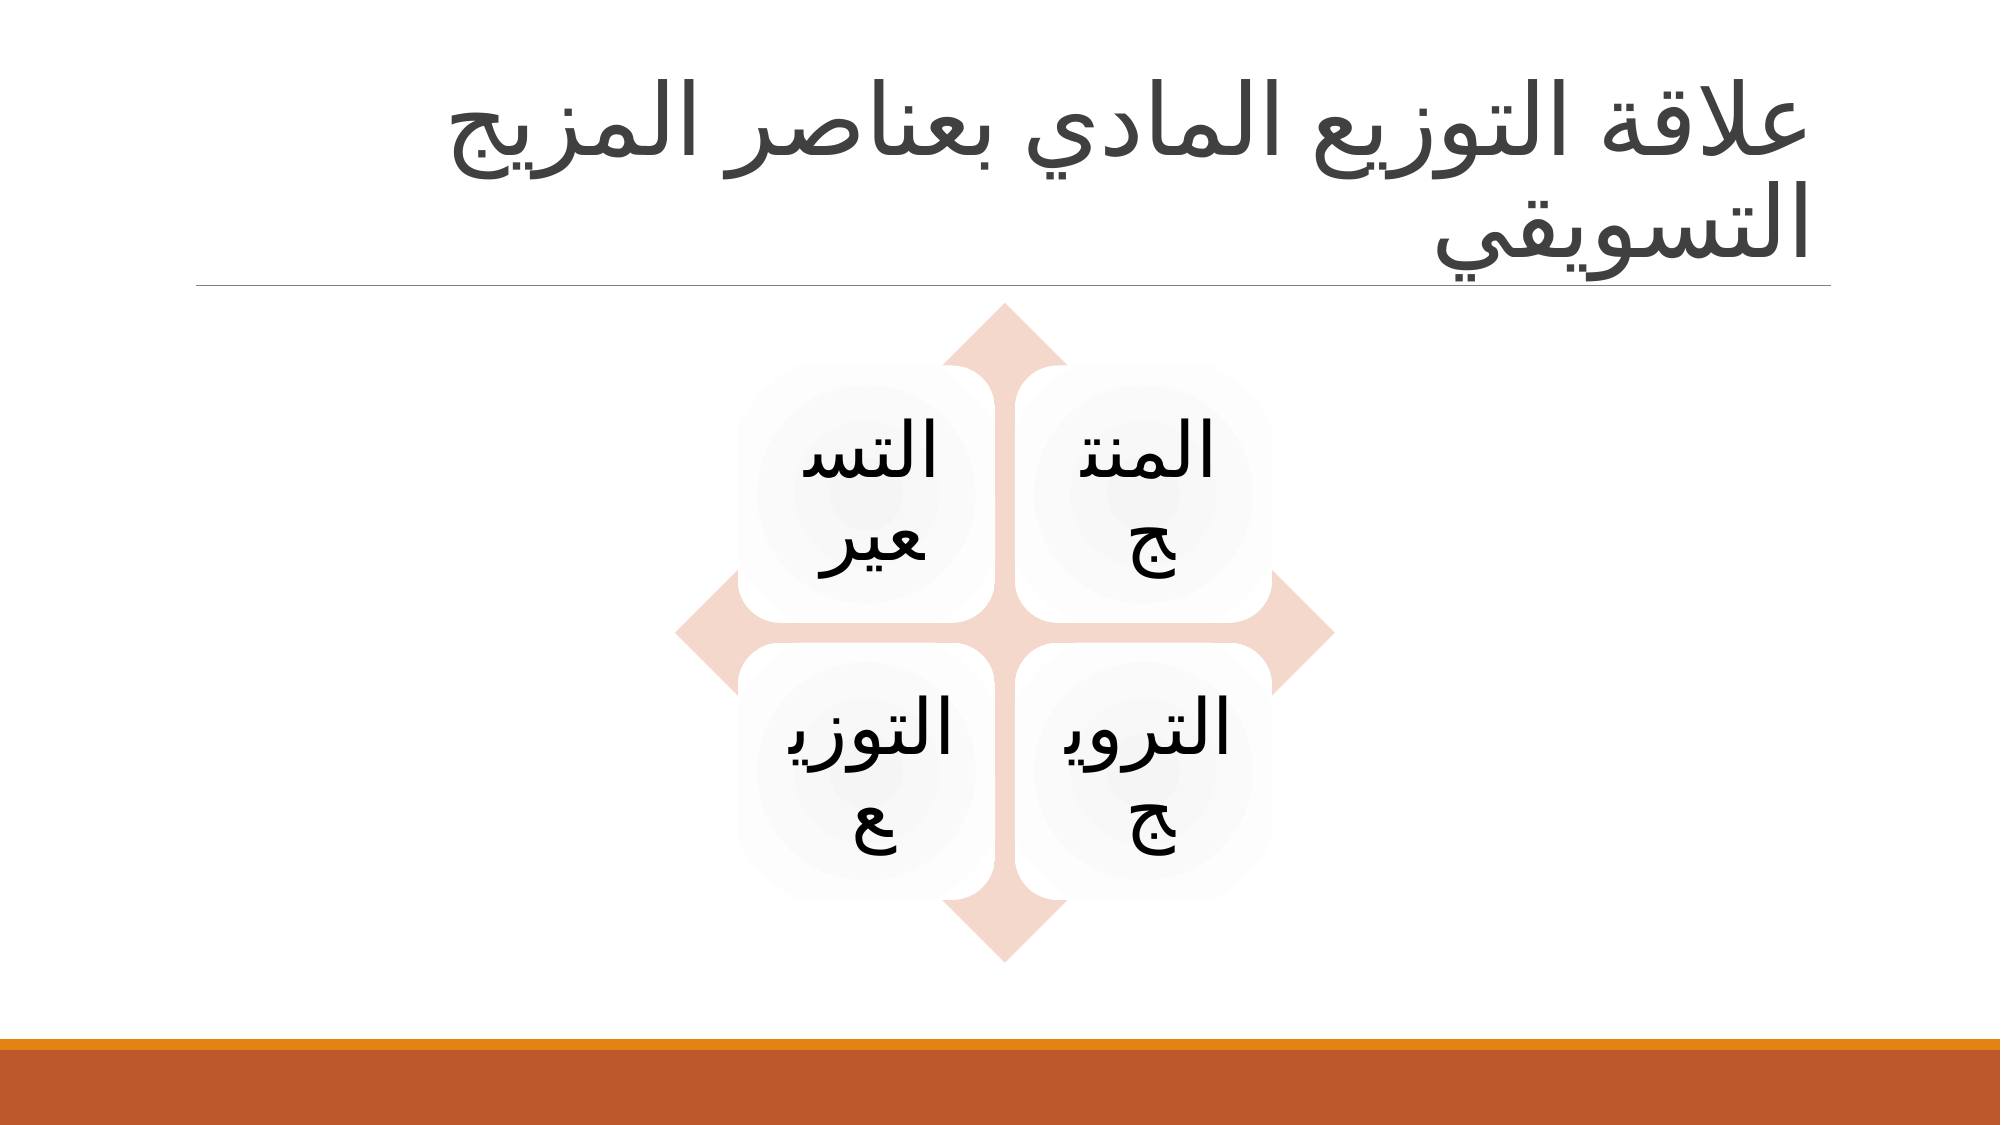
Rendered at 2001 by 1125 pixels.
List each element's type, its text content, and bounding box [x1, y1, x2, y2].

title علاقة التوزيع المادي بعناصر المزيج التسويقي [180, 47, 1830, 285]
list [179, 302, 1831, 964]
